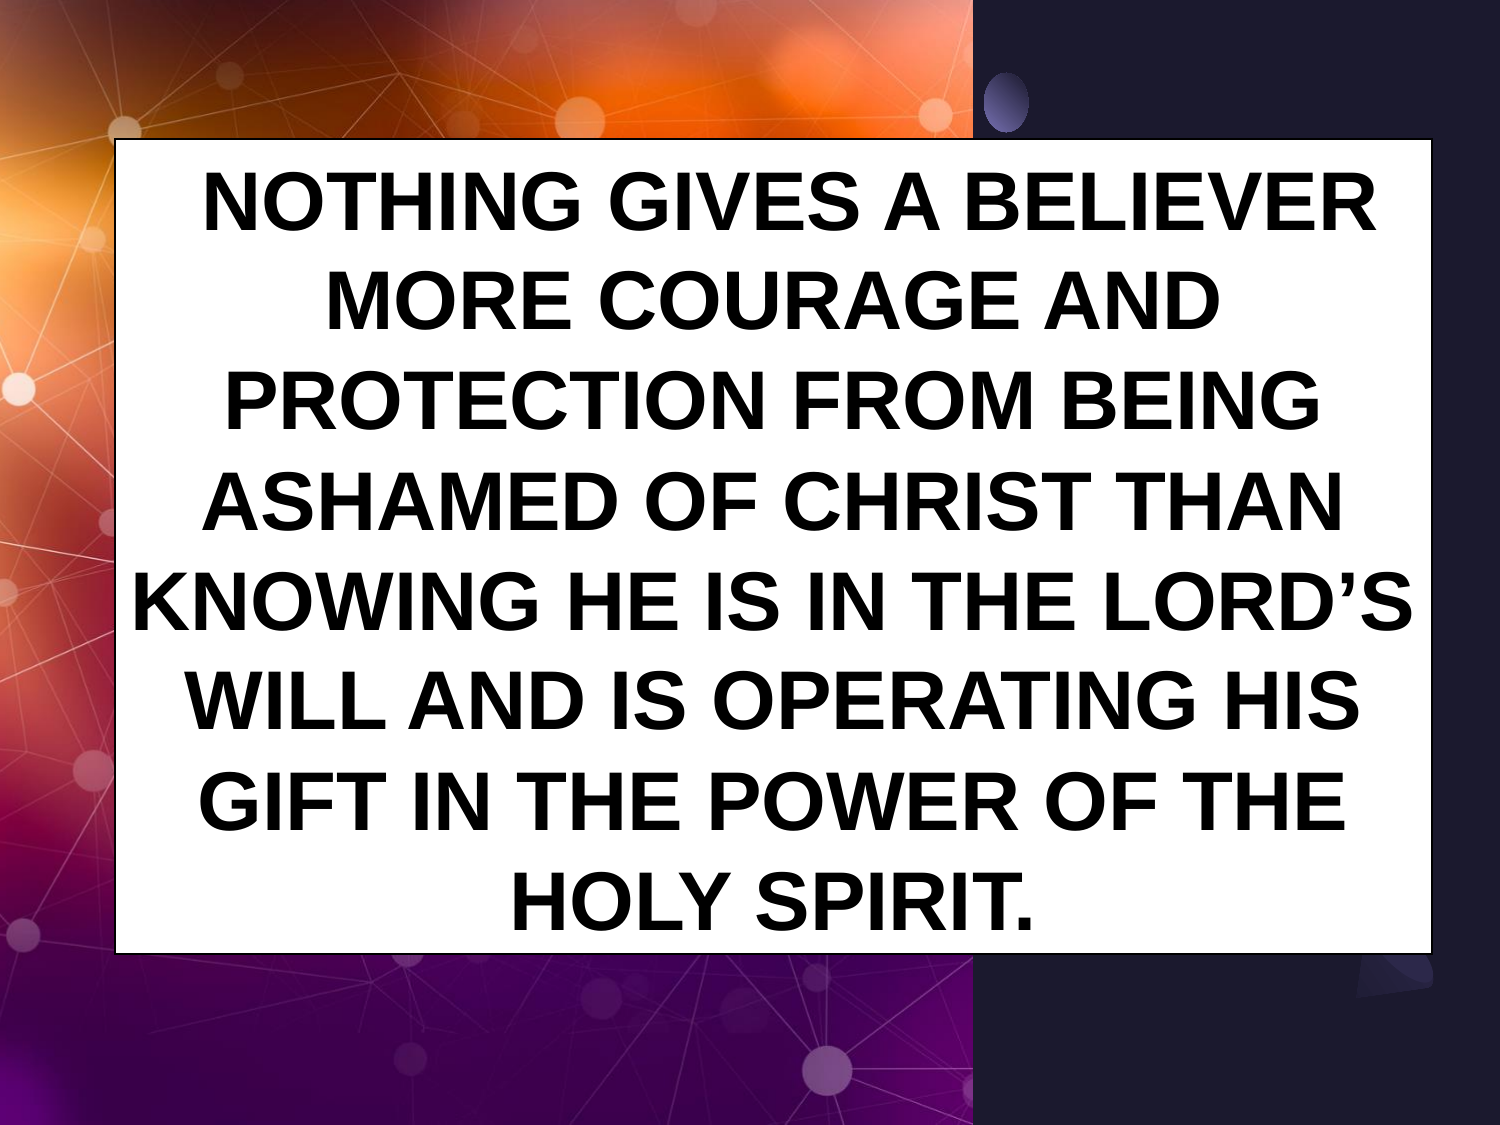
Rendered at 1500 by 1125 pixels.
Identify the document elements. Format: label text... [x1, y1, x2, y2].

text_box NOTHING GIVES A BELIEVER MORE COURAGE AND PROTECTION FROM BEING ASHAMED OF CHRIST THAN KNOWING HE IS IN THE LORD’S WILL AND IS OPERATING HIS GIFT IN THE POWER OF THE HOLY SPIRIT. [973, 138, 1433, 955]
picture [0, 0, 973, 1125]
